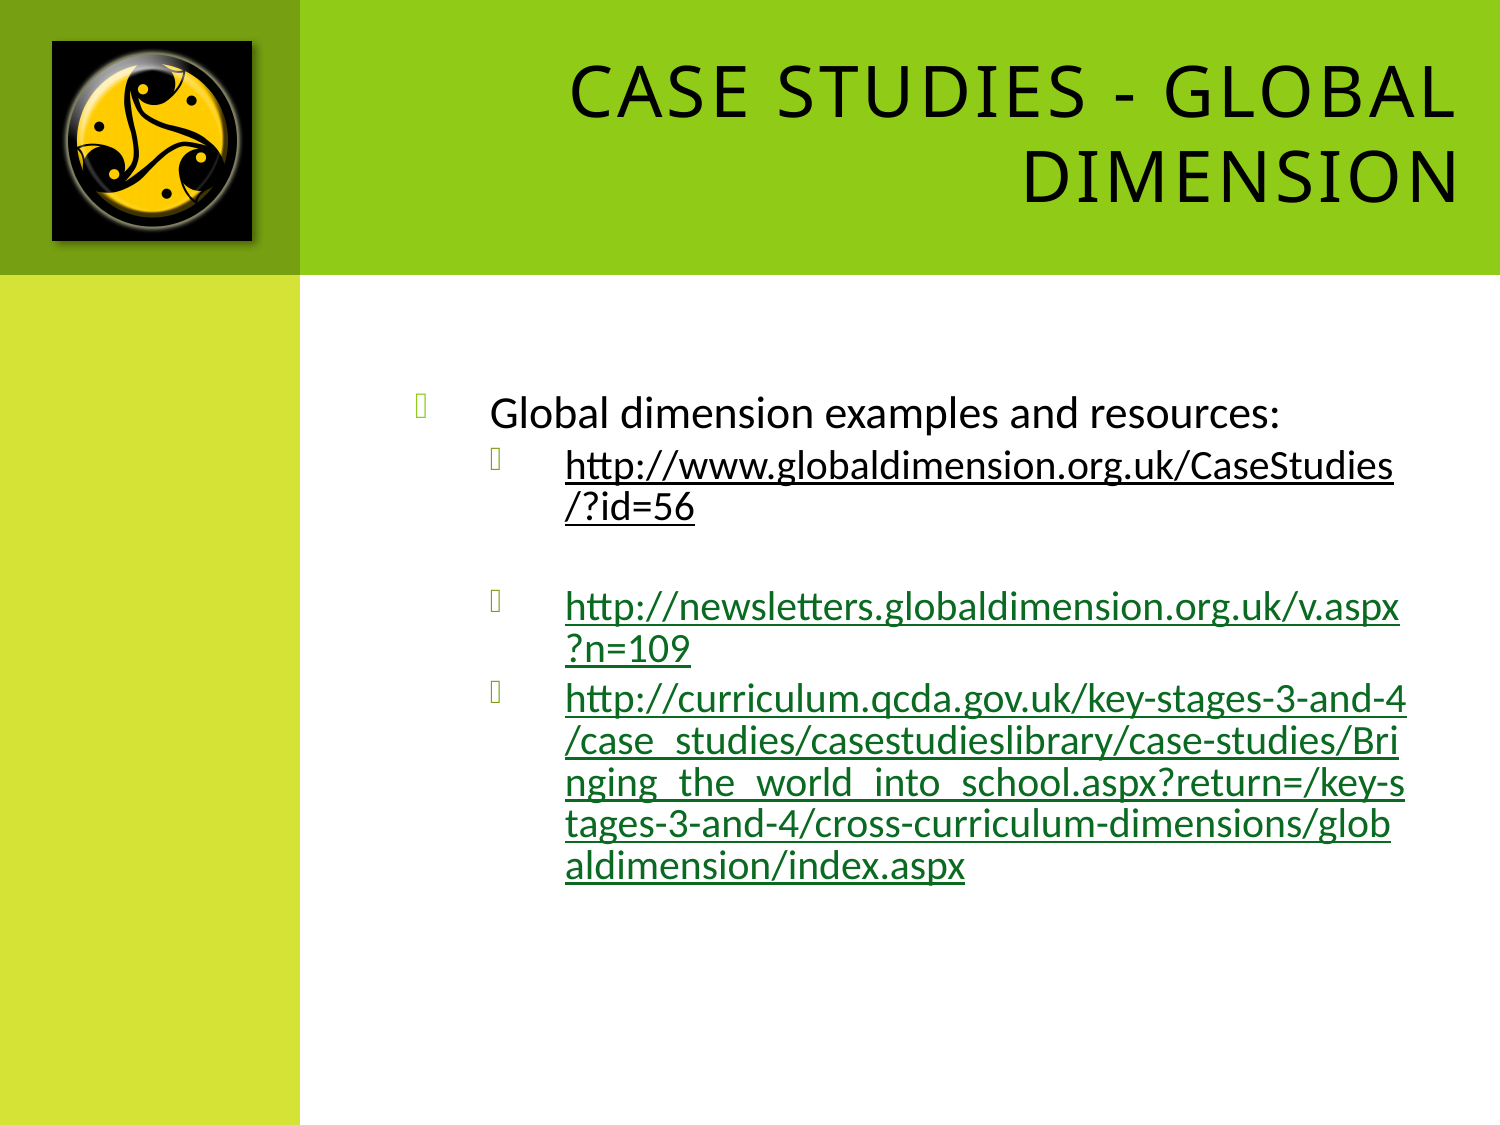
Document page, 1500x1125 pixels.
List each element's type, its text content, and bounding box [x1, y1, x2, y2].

title Case Studies - Global Dimension [316, 37, 1477, 225]
picture [58, 46, 247, 235]
list Global dimension examples and resources: http://www.globaldimension.org.uk/CaseStudies/?id=56 http://newsletters.globaldimension.org.uk/v.aspx?n=109 http://curriculum.qcda.gov.uk/key-stages-3-and-4/case_studies/casestudieslibrary/case-studies/Bringing_the_world_into_school.aspx?return=/key-stages-3-and-4/cross-curriculum-dimensions/globaldimension/index.aspx [399, 375, 1425, 1005]
